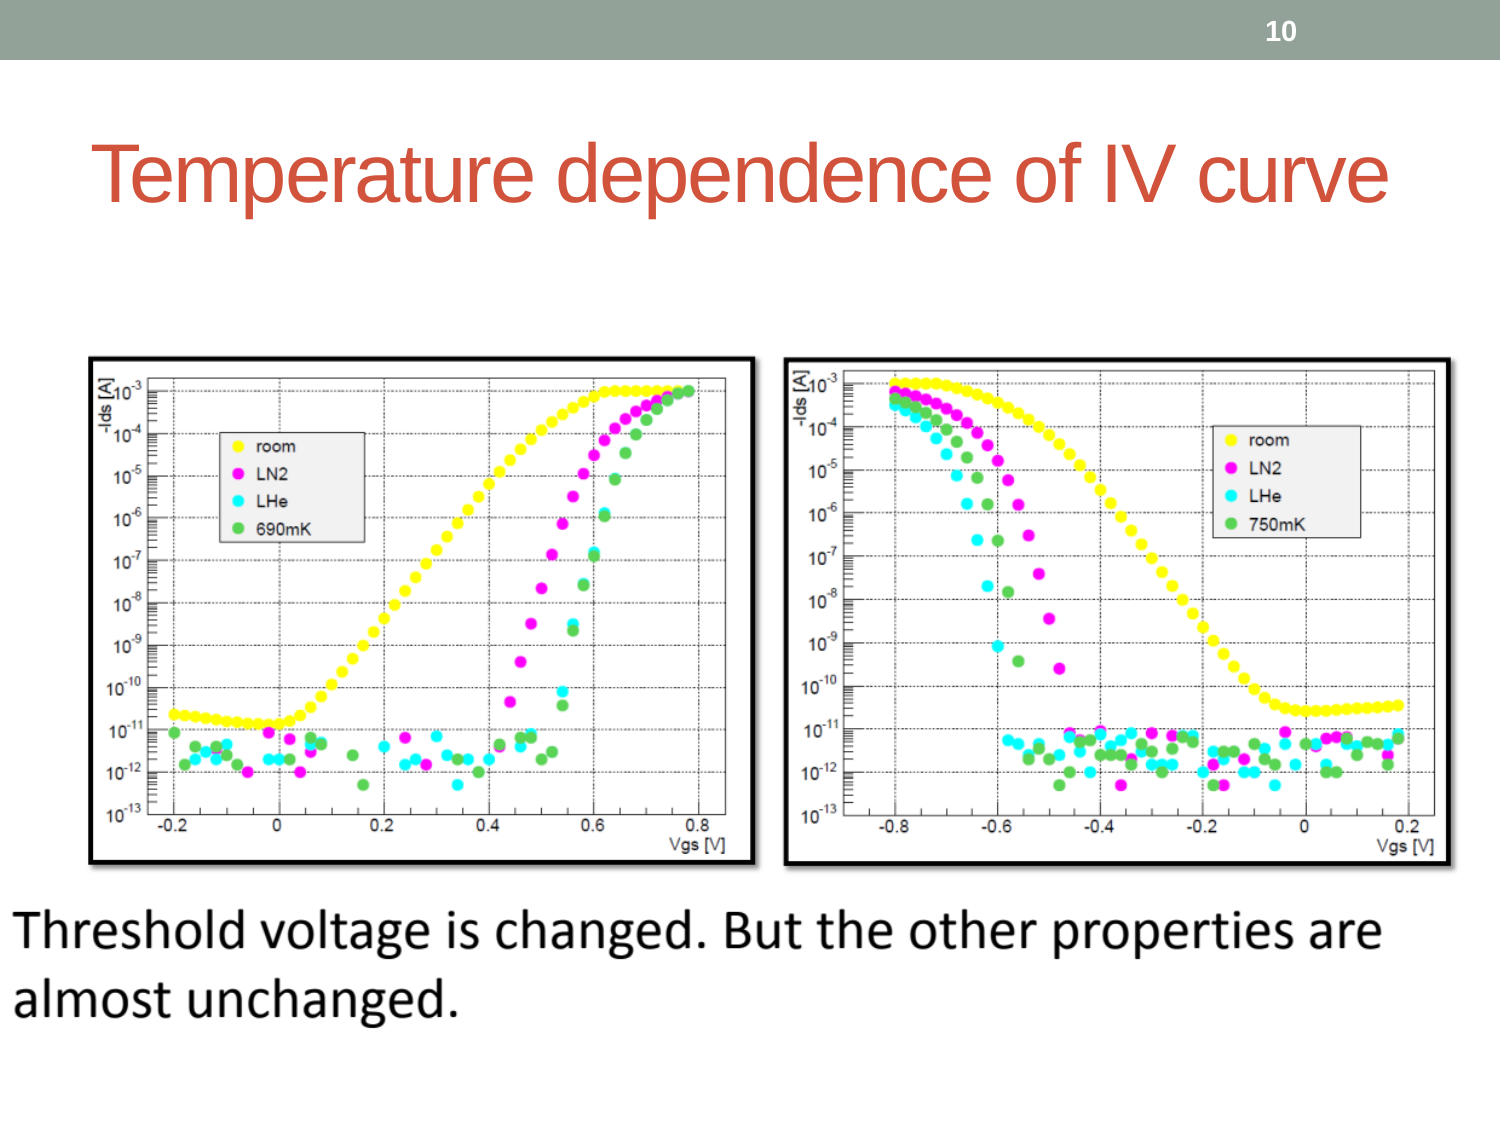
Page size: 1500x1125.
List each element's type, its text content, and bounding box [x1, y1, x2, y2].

picture [0, 344, 1500, 1044]
slide_number 10 [1250, 3, 1425, 57]
title Temperature dependence of IV curve [75, 87, 1425, 250]
